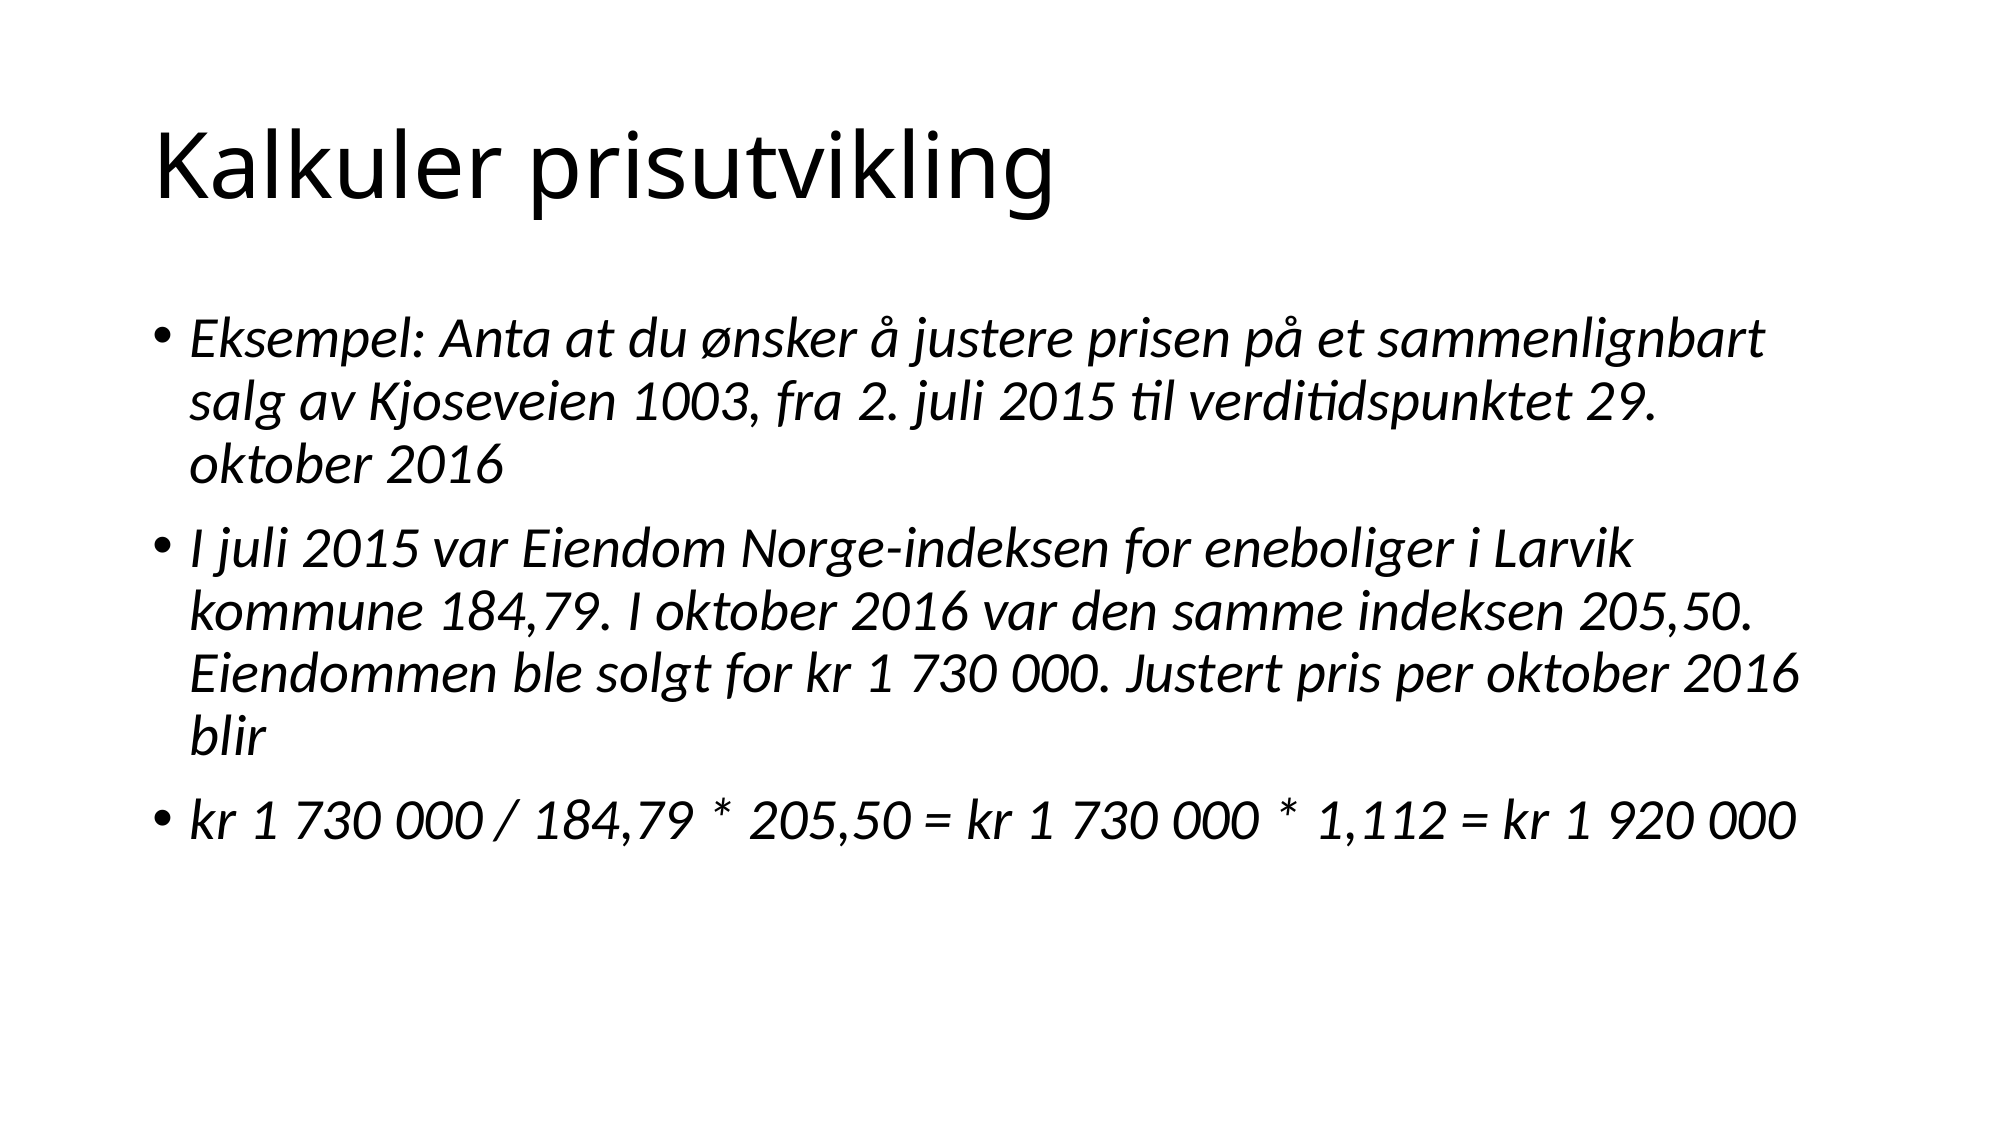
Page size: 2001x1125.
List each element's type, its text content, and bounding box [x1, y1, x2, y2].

title Kalkuler prisutvikling [137, 59, 1863, 278]
list Eksempel: Anta at du ønsker å justere prisen på et sammenlignbart salg av Kjoseveien 1003, fra 2. juli 2015 til verditidspunktet 29. oktober 2016 I juli 2015 var Eiendom Norge-indeksen for eneboliger i Larvik kommune 184,79. I oktober 2016 var den samme indeksen 205,50. Eiendommen ble solgt for kr 1 730 000. Justert pris per oktober 2016 blir kr 1 730 000 / 184,79 * 205,50 = kr 1 730 000 * 1,112 = kr 1 920 000 [137, 299, 1863, 1014]
